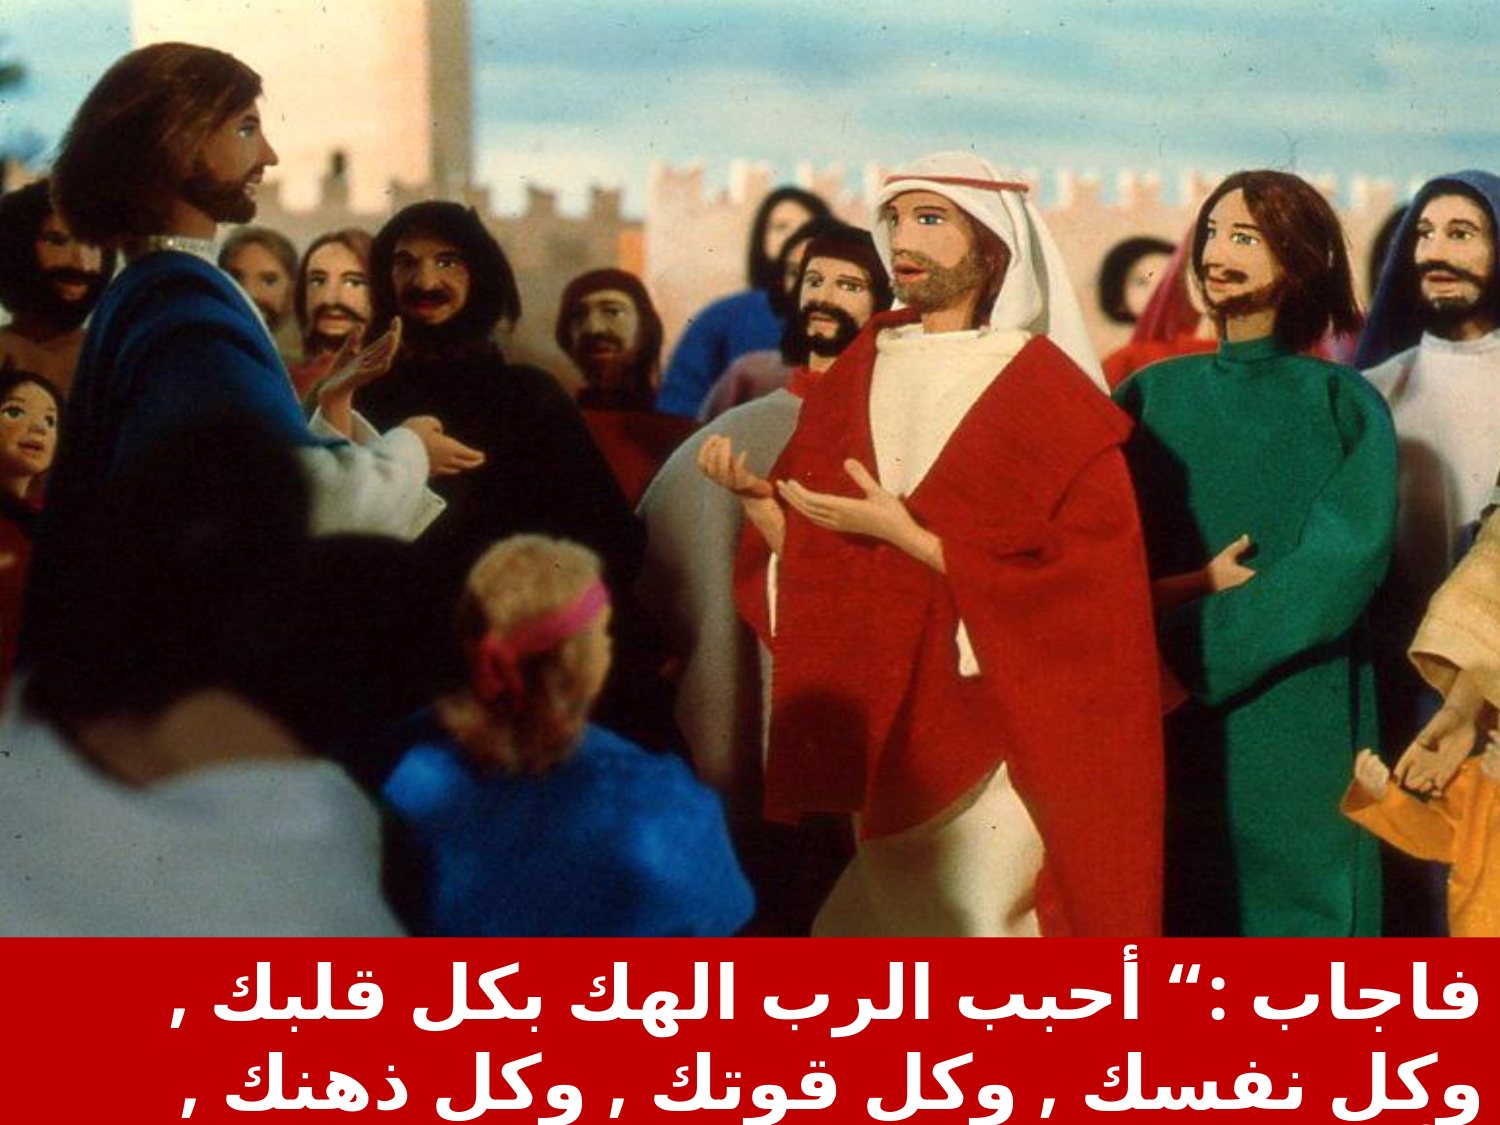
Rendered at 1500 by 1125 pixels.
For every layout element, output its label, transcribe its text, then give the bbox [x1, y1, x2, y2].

text_box فاجاب :“ أحبب الرب الهك بكل قلبك , وكل نفسك , وكل قوتك , وكل ذهنك , وأحبب قريبك كنفسك“ [0, 946, 1500, 1125]
picture [0, 0, 1500, 938]
